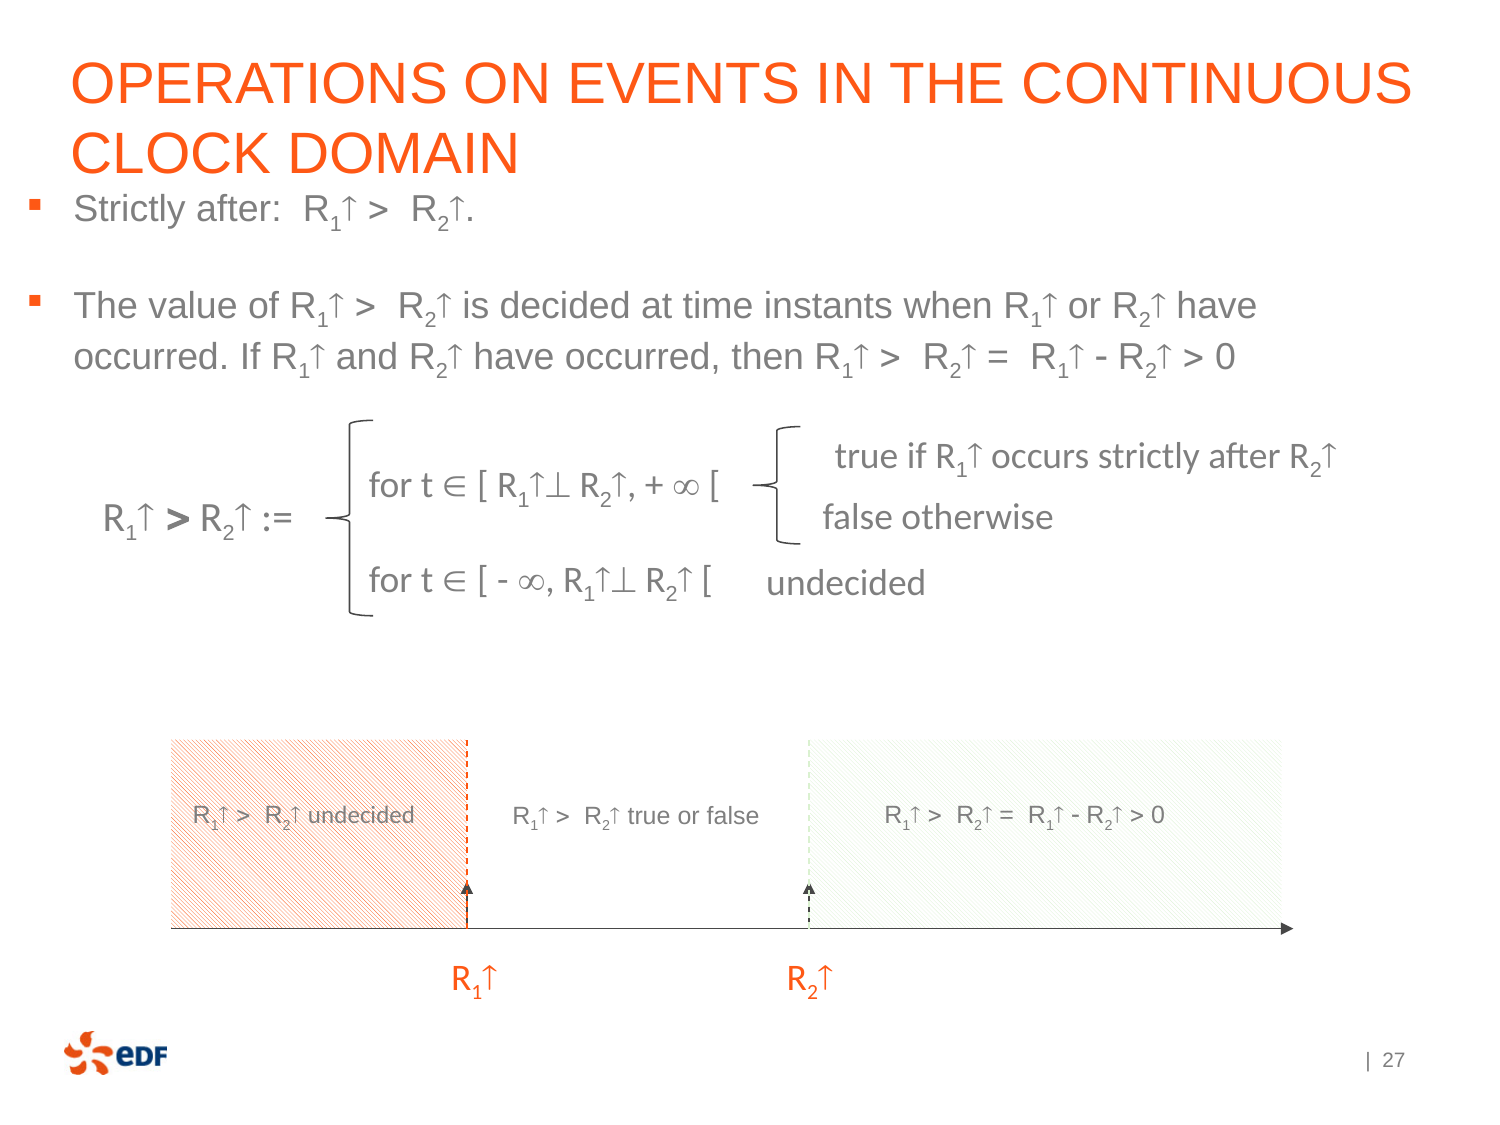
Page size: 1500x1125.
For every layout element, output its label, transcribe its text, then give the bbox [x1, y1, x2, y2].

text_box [170, 739, 1294, 1007]
picture [64, 1031, 167, 1075]
text_box Strictly after: R1  R2. The value of R1  R2 is decided at time instants when R1 or R2 have occurred. If R1 and R2 have occurred, then R1  R2 = R1  R2  0 [20, 184, 1424, 383]
title Operations on events in the continuous clock domain [64, 45, 1436, 185]
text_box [87, 420, 1374, 616]
